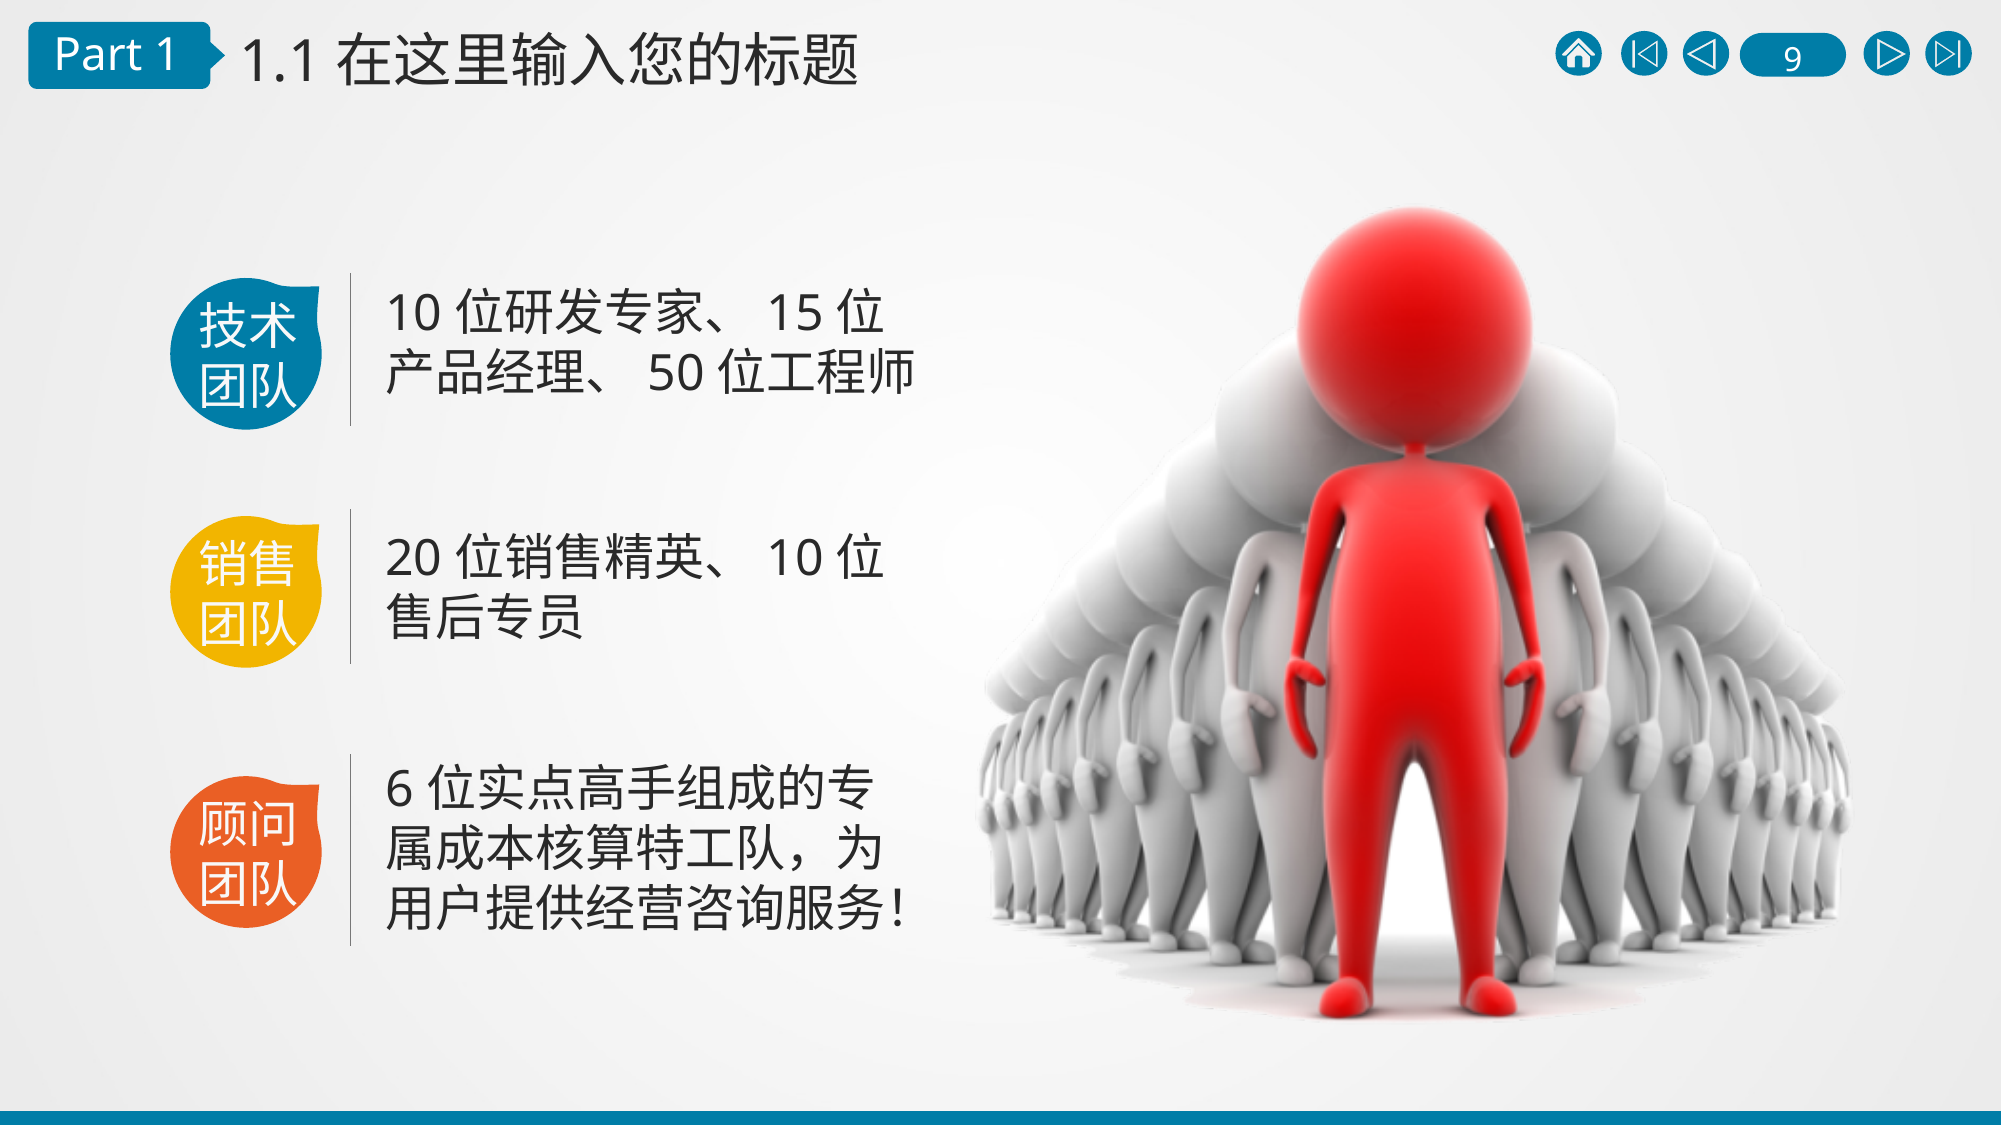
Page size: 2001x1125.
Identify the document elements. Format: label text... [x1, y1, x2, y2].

text_box 20位销售精英、10位售后专员 [370, 517, 940, 653]
text_box [214, 423, 277, 430]
picture [0, 0, 2001, 1110]
text_box [28, 21, 225, 89]
text_box [210, 277, 320, 290]
text_box [170, 818, 178, 886]
text_box [170, 558, 178, 626]
text_box [210, 776, 320, 788]
text_box [170, 320, 178, 388]
text_box Part 1 [38, 17, 196, 87]
text_box 1.1在这里输入您的标题 [225, 15, 875, 101]
text_box 技术团队 [178, 287, 319, 423]
text_box [214, 661, 278, 668]
text_box [210, 516, 320, 528]
text_box 6位实点高手组成的专属成本核算特工队，为用户提供经营咨询服务！ [370, 749, 918, 944]
text_box 销售团队 [178, 525, 319, 661]
text_box 10位研发专家、15位产品经理、50位工程师 [370, 273, 940, 408]
text_box 顾问团队 [178, 785, 319, 921]
text_box [214, 921, 278, 928]
